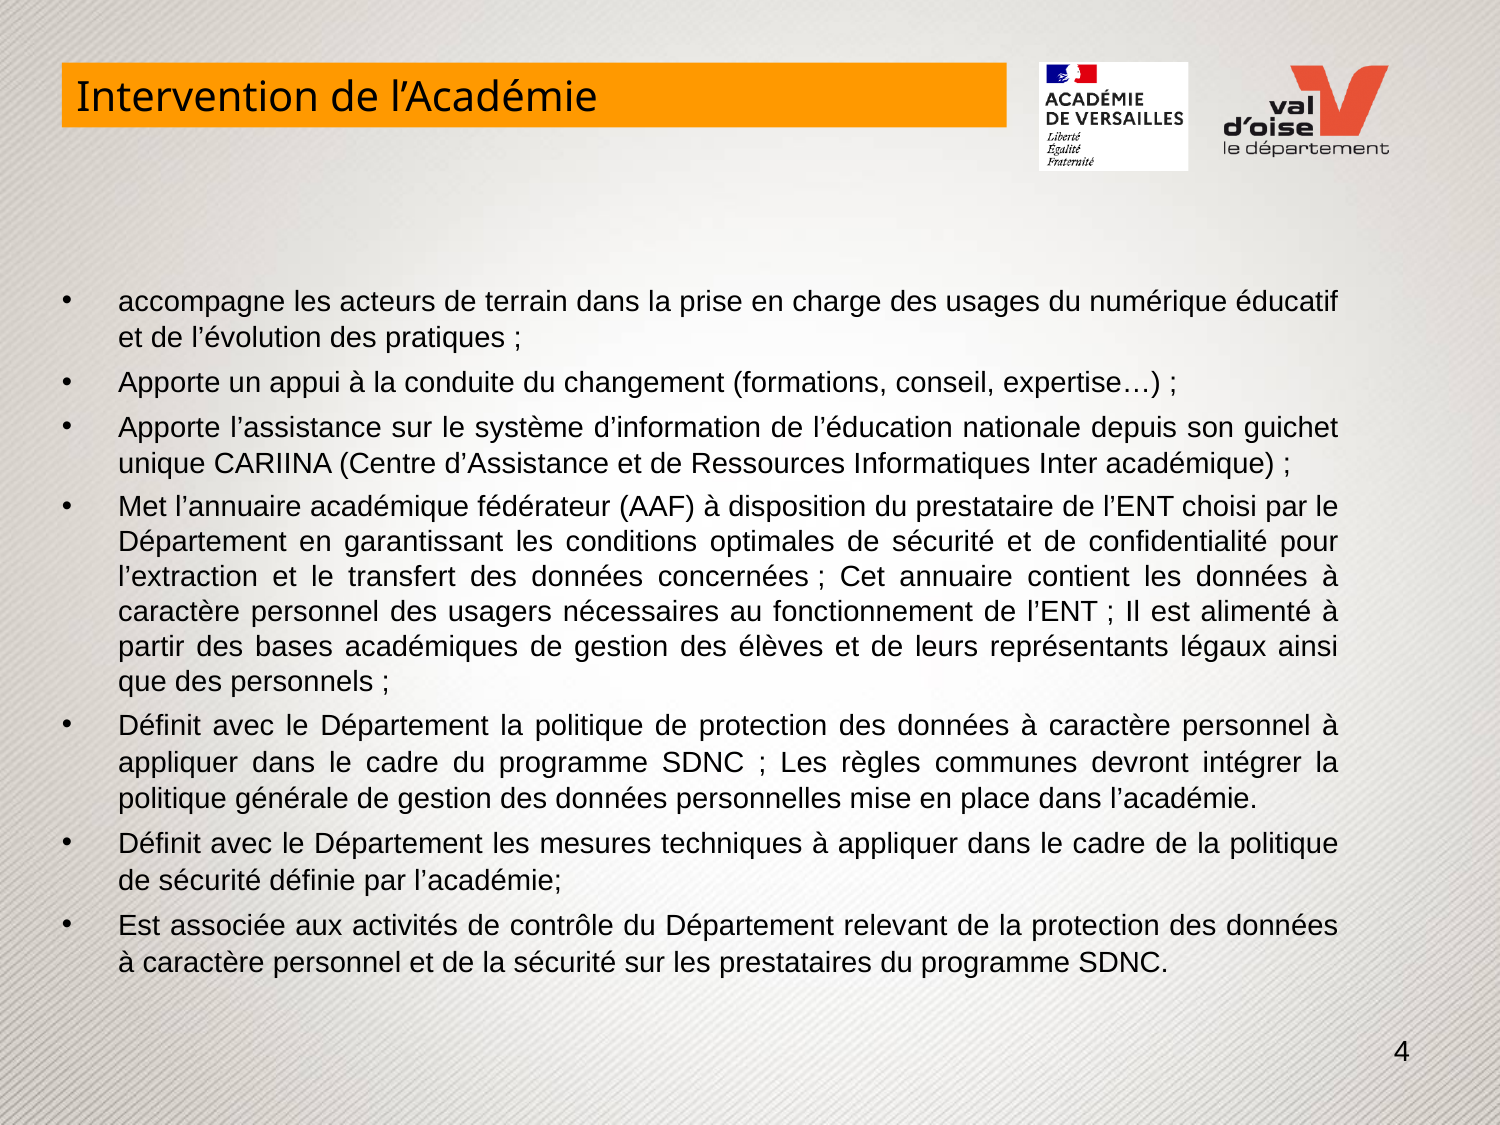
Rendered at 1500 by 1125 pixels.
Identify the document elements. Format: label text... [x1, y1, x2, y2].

picture [0, 0, 1500, 1125]
slide_number 4 [1074, 1024, 1425, 1103]
text_box Intervention de l’Académie [61, 62, 1007, 128]
text_box accompagne les acteurs de terrain dans la prise en charge des usages du numérique éducatif et de l’évolution des pratiques ; Apporte un appui à la conduite du changement (formations, conseil, expertise…) ; Apporte l’assistance sur le système d’information de l’éducation nationale depuis son guichet unique CARIINA (Centre d’Assistance et de Ressources Informatiques Inter académique) ; Met l’annuaire académique fédérateur (AAF) à disposition du prestataire de l’ENT choisi par le Département en garantissant les conditions optimales de sécurité et de confidentialité pour l’extraction et le transfert des données concernées ; Cet annuaire contient les données à caractère personnel des usagers nécessaires au fonctionnement de l’ENT ; Il est alimenté à partir des bases académiques de gestion des élèves et de leurs représentants légaux ainsi que des personnels ; Définit avec le Département la politique de protection des données à caractère personnel à appliquer dans le cadre du programme SDNC ; Les règles communes devront intégrer la politique générale de gestion des données personnelles mise en place dans l’académie. Définit avec le Département les mesures techniques à appliquer dans le cadre de la politique de sécurité définie par l’académie; Est associée aux activités de contrôle du Département relevant de la protection des données à caractère personnel et de la sécurité sur les prestataires du programme SDNC. [47, 235, 1367, 986]
